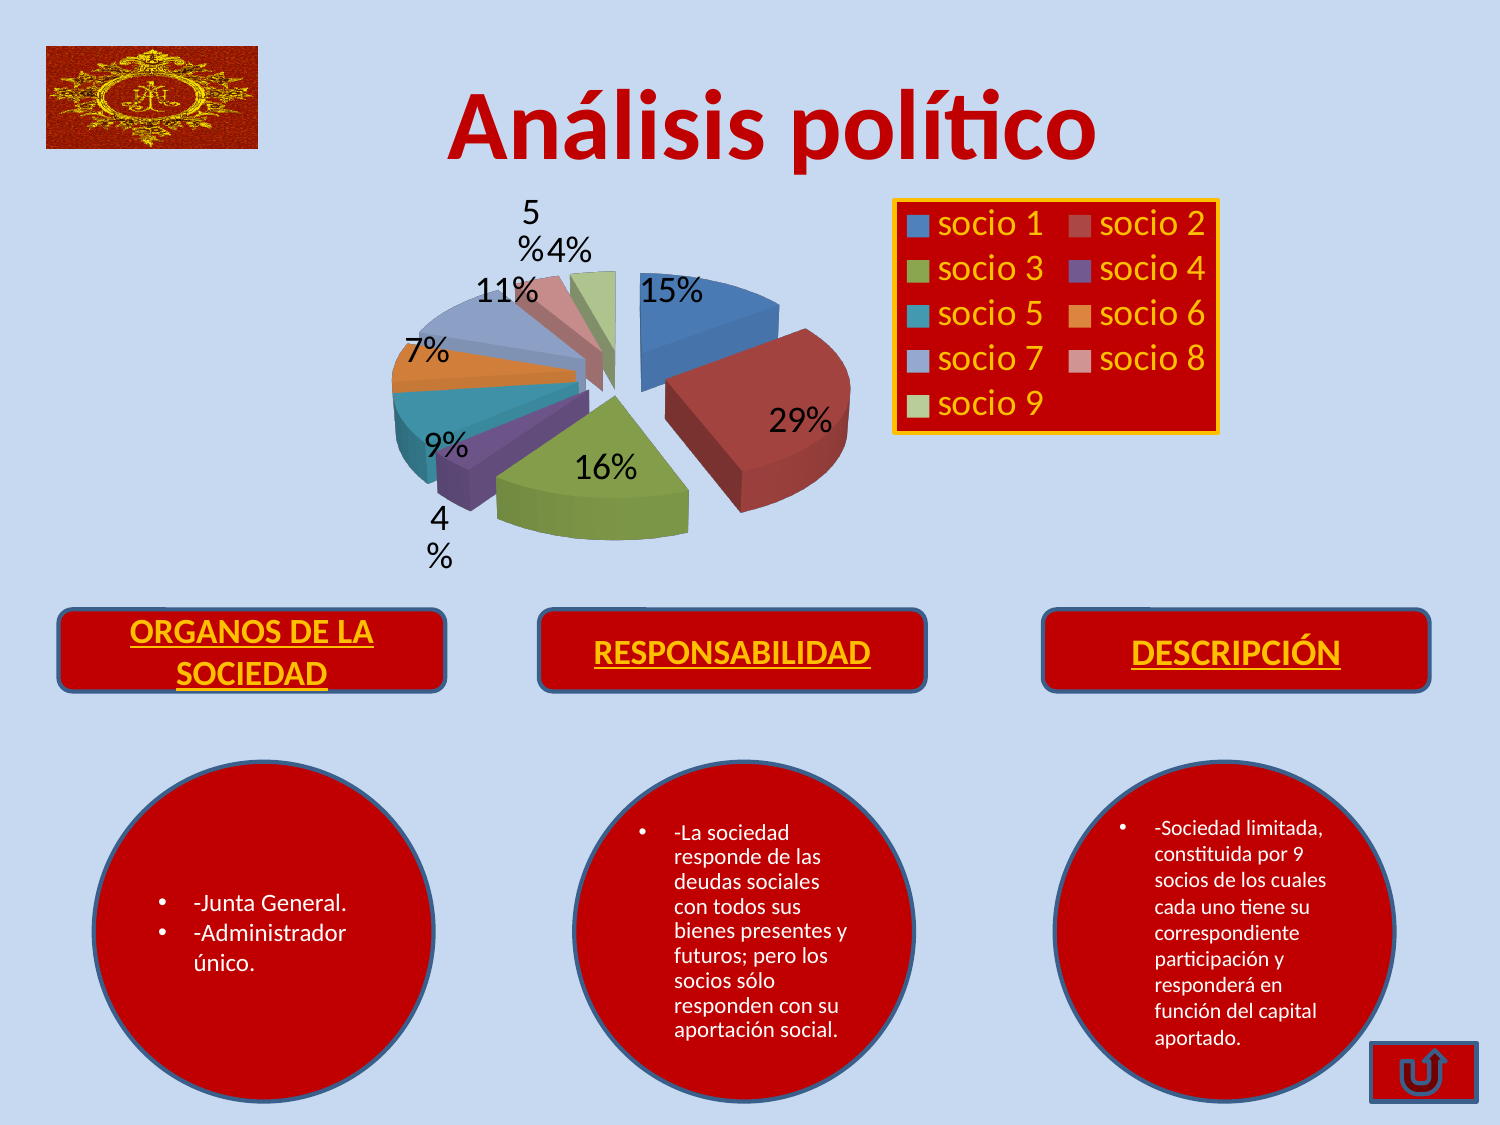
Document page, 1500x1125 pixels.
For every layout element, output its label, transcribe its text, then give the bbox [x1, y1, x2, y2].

text_box -Junta General. -Administrador único. [91, 759, 436, 1104]
chart [316, 34, 1231, 598]
text_box DESCRIPCIÓN [1040, 607, 1432, 694]
text_box [1369, 1041, 1479, 1104]
text_box -La sociedad responde de las deudas sociales con todos sus bienes presentes y futuros; pero los socios sólo responden con su aportación social. [572, 759, 917, 1104]
text_box -Sociedad limitada, constituida por 9 socios de los cuales cada uno tiene su correspondiente participación y responderá en función del capital aportado. [1052, 759, 1397, 1104]
picture [46, 46, 258, 149]
text_box ORGANOS DE LA SOCIEDAD [56, 607, 448, 694]
text_box RESPONSABILIDAD [536, 607, 928, 694]
